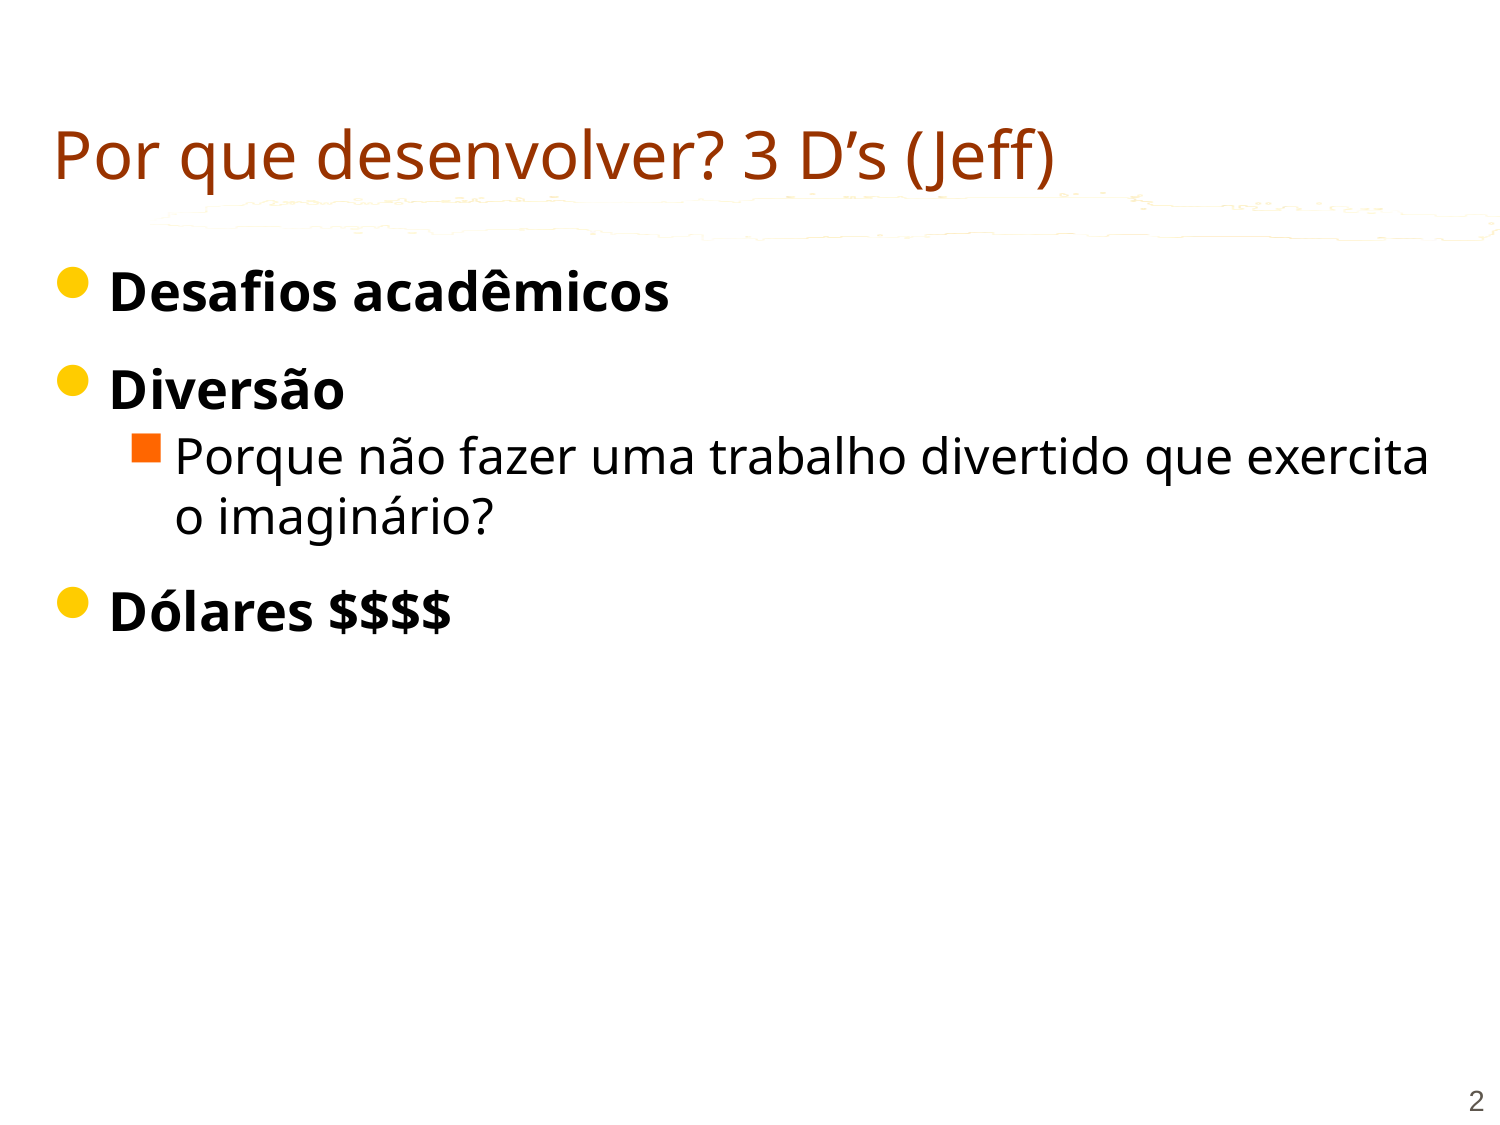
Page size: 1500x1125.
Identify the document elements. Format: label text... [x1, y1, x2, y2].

list Desafios acadêmicos Diversão Porque não fazer uma trabalho divertido que exercita o imaginário? Dólares $$$$ [37, 249, 1476, 1026]
title Por que desenvolver? 3 D’s (Jeff) [37, 12, 1434, 201]
slide_number 2 [1187, 1049, 1500, 1125]
